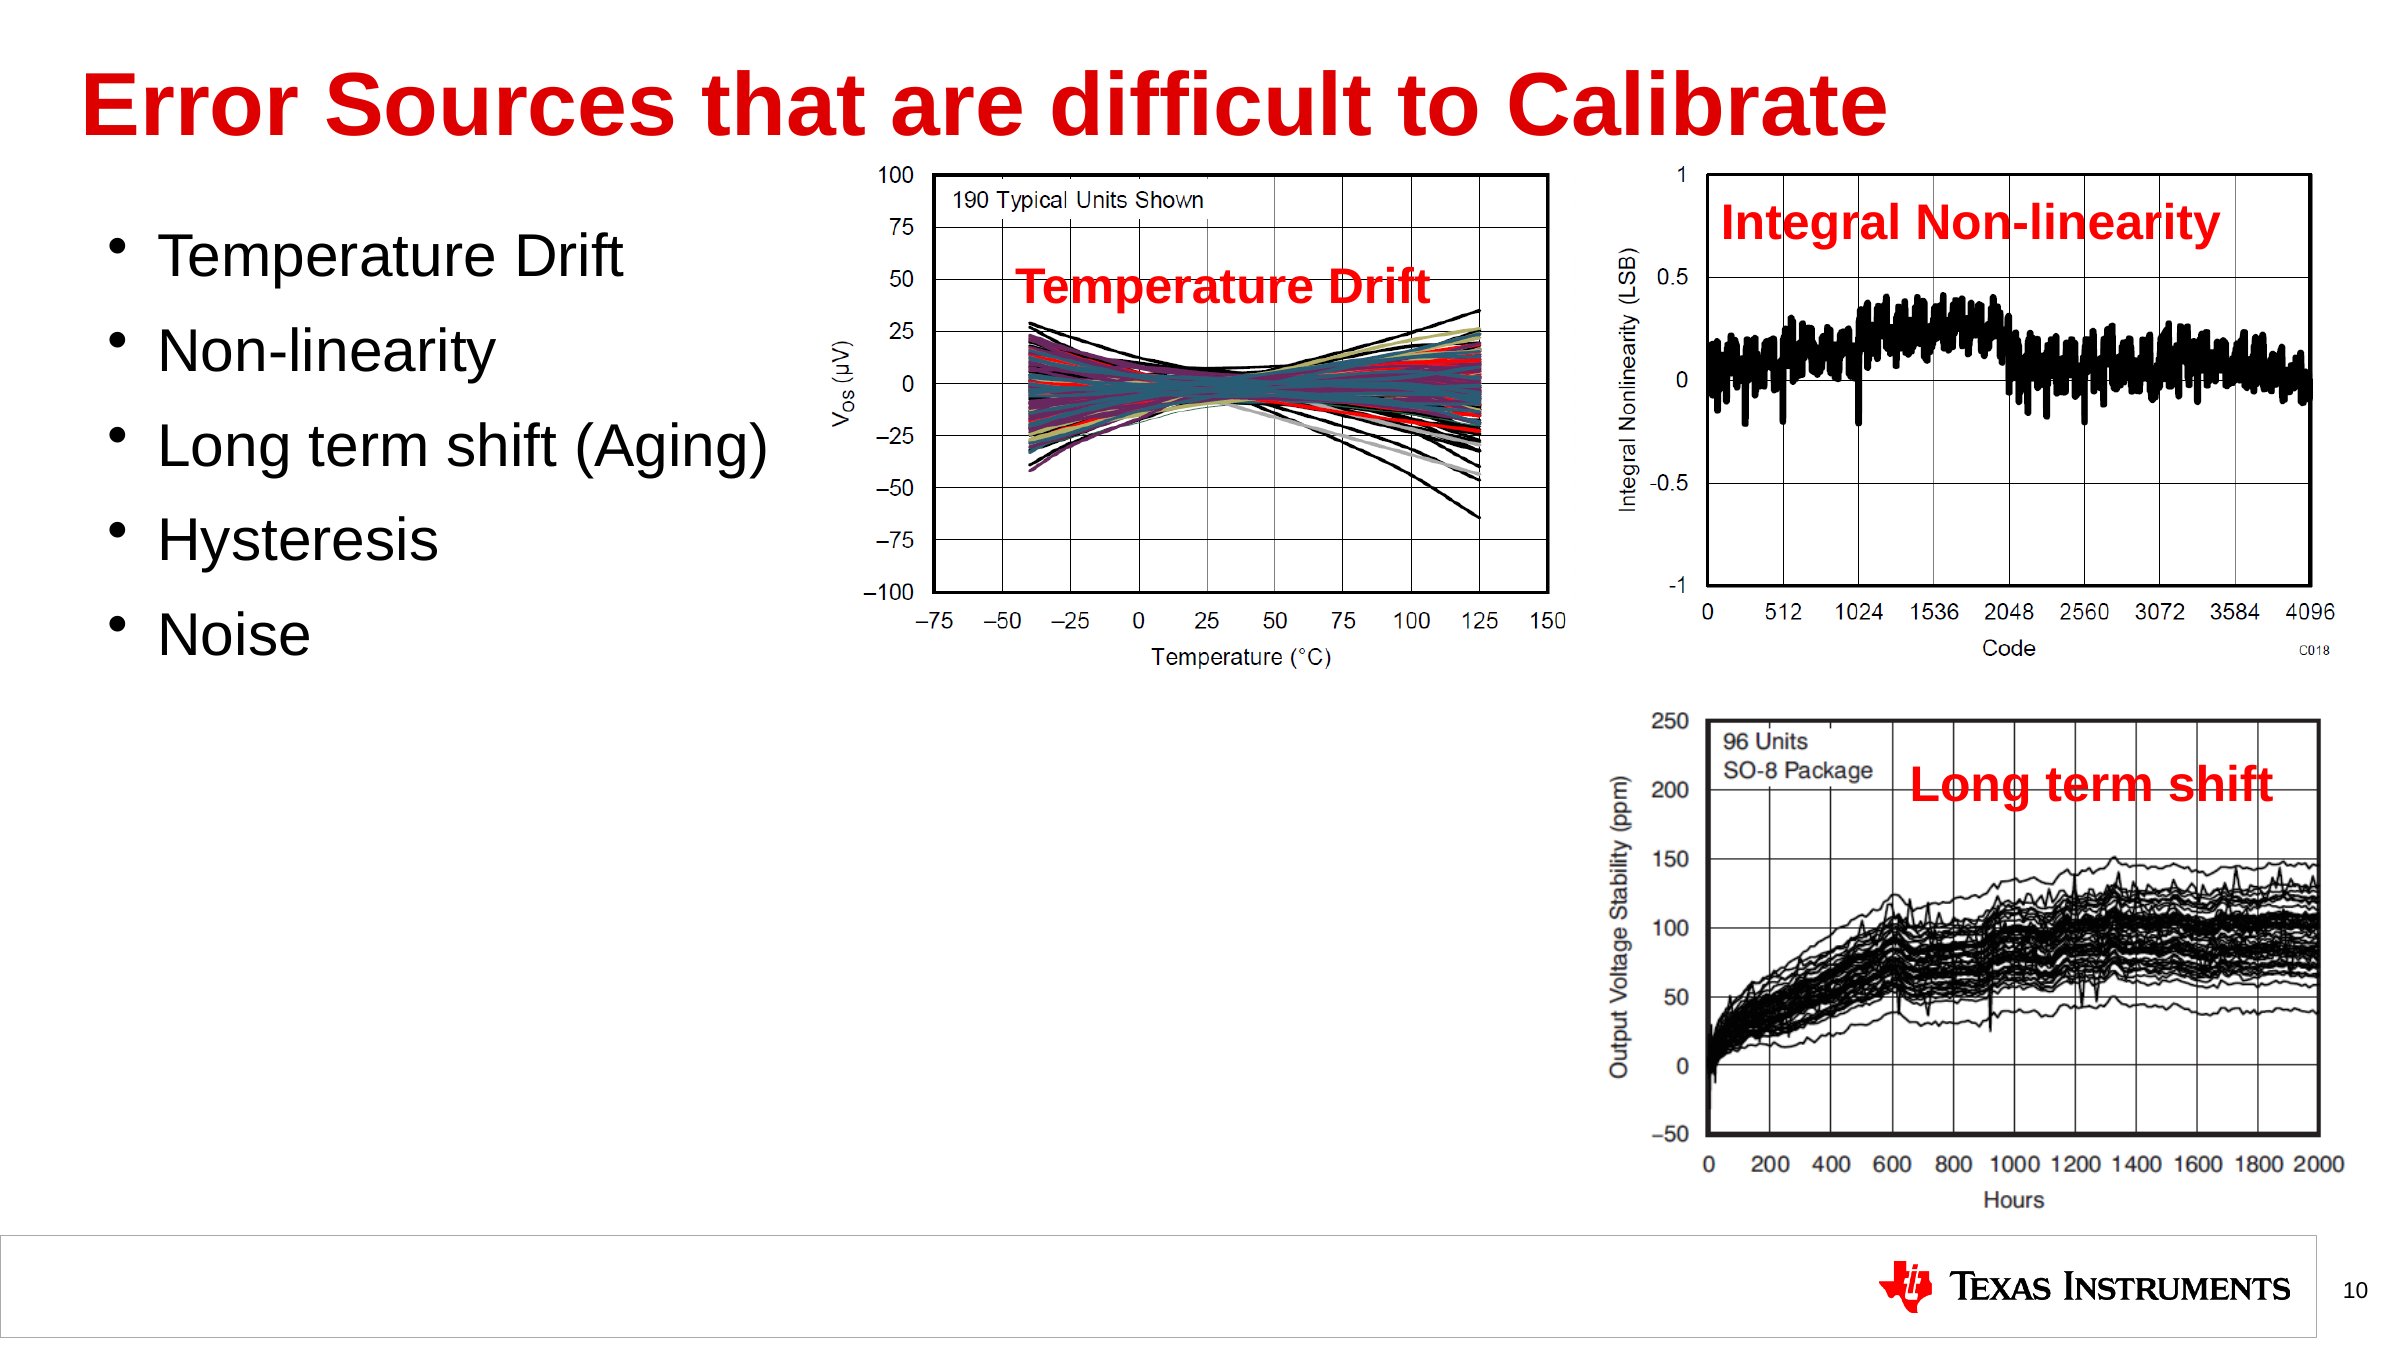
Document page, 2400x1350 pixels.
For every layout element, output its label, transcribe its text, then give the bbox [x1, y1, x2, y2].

title Error Sources that are difficult to Calibrate [60, 27, 2282, 189]
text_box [1599, 712, 2357, 1212]
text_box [1587, 157, 2342, 663]
picture [1879, 1307, 2290, 1313]
list Temperature Drift Non-linearity Long term shift (Aging) Hysteresis Noise [87, 206, 2311, 1181]
picture [1879, 1261, 2290, 1265]
slide_number 10 [1828, 1265, 2389, 1307]
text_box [775, 163, 1588, 688]
